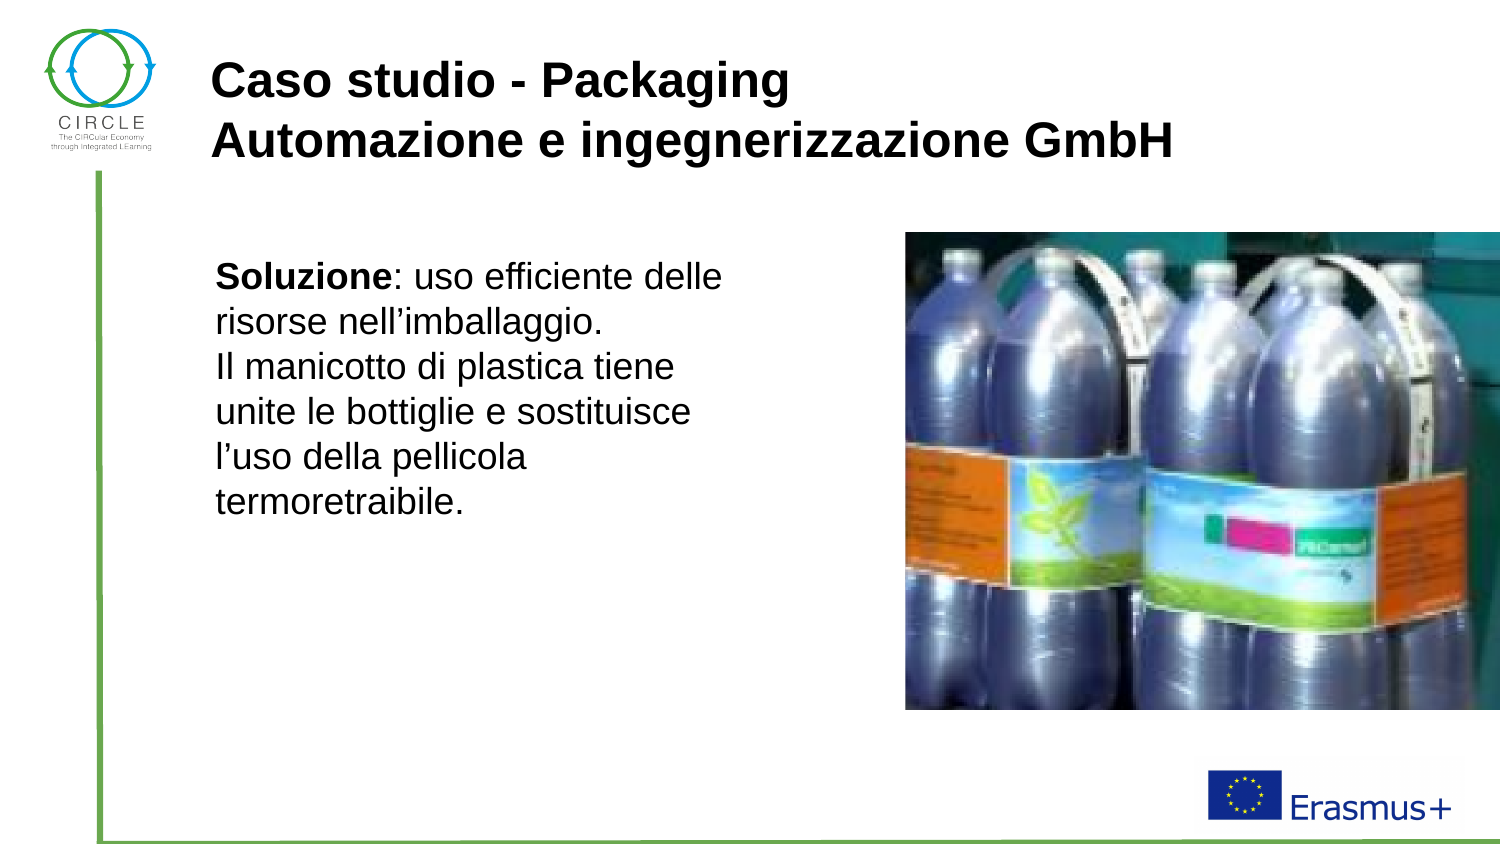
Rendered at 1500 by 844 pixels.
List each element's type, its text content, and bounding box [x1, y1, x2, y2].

picture [1193, 755, 1465, 834]
picture [32, 24, 167, 156]
text_box Caso studio - Packaging Automazione e ingegnerizzazione GmbH [195, 40, 1385, 232]
text_box Soluzione: uso efficiente delle risorse nell’imballaggio. Il manicotto di plastica tiene unite le bottiglie e sostituisce l’uso della pellicola termoretraibile. [200, 244, 751, 670]
picture [905, 232, 1500, 711]
